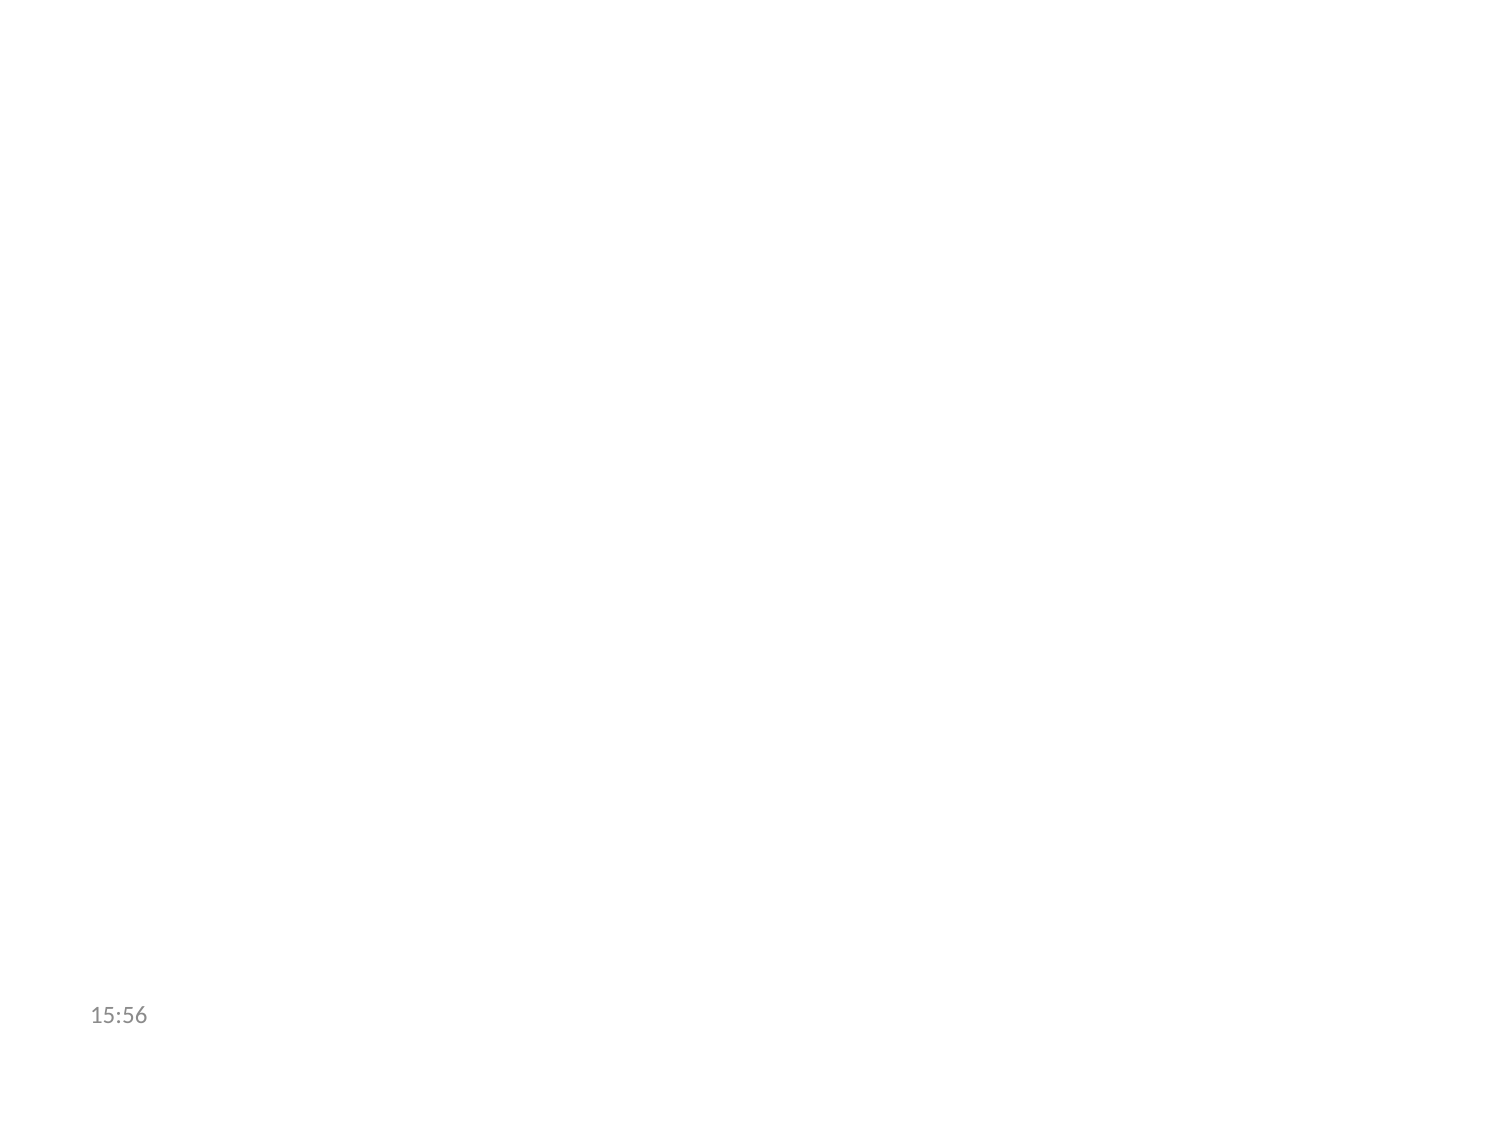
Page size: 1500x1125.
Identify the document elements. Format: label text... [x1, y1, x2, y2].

text_box 15:35 [75, 983, 425, 1044]
